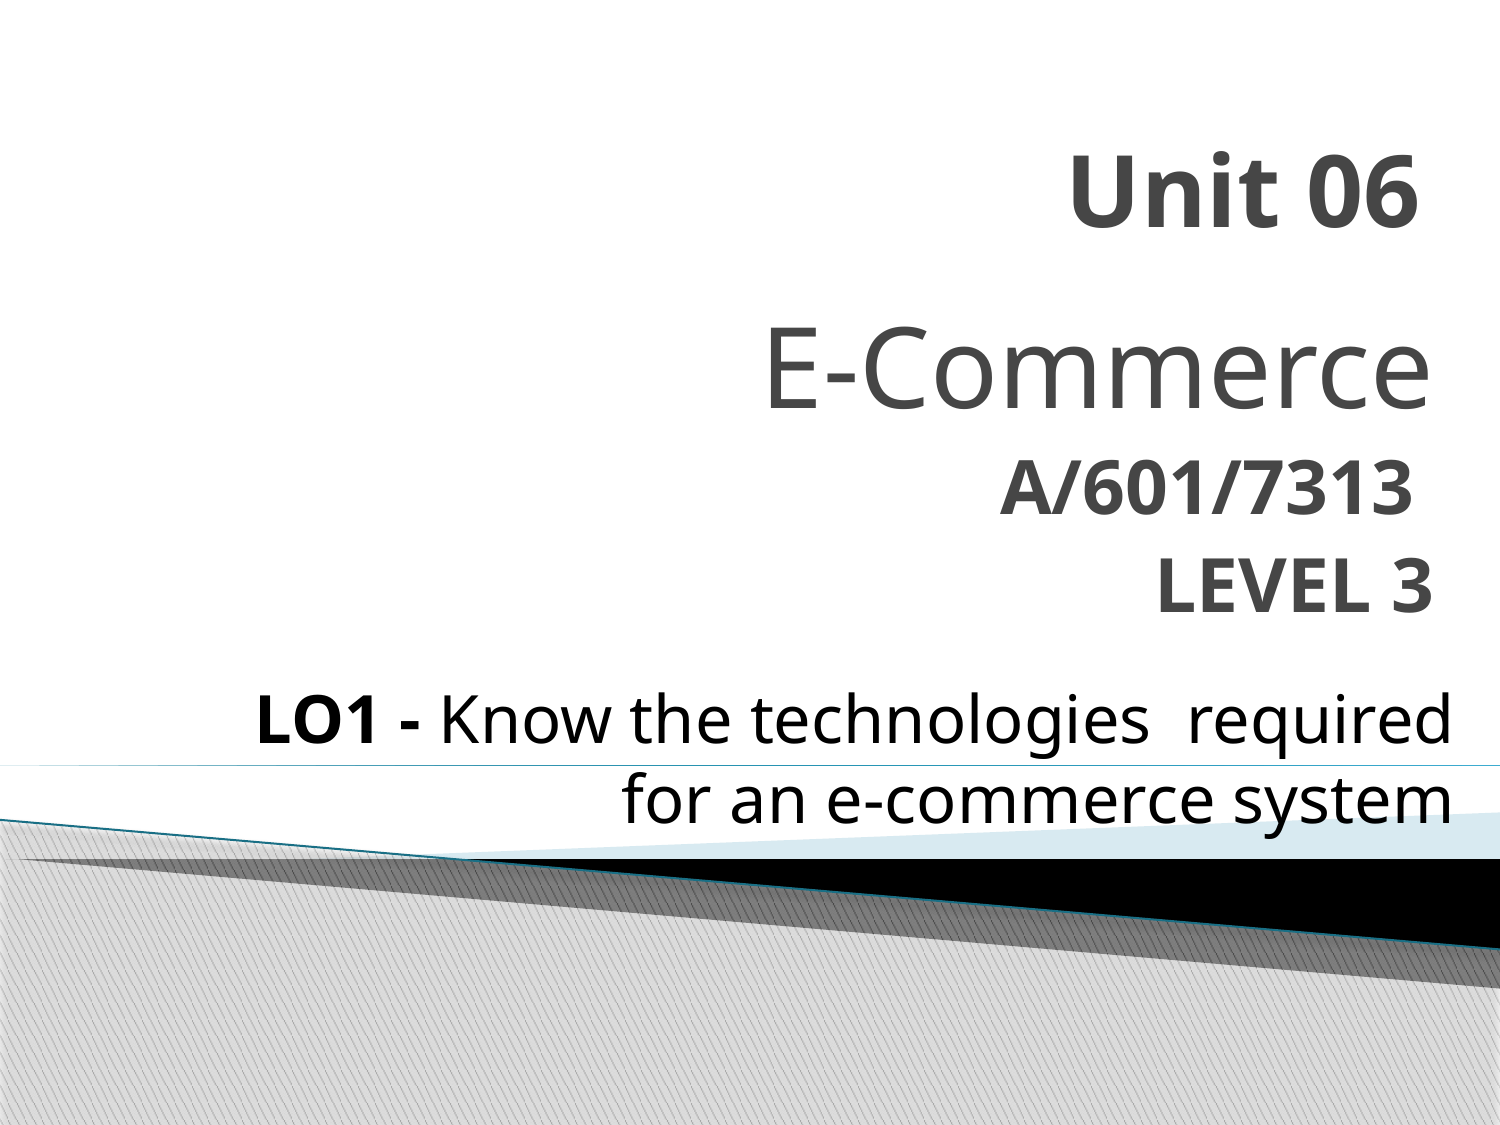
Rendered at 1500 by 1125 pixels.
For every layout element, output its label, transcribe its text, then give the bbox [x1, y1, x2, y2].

title Unit 06 [161, 19, 1437, 256]
subtitle E-Commerce A/601/7313 LEVEL 3 [177, 288, 1453, 539]
picture [5, 859, 1500, 989]
text_box LO1 - Know the technologies required for an e-commerce system [206, 669, 1471, 844]
